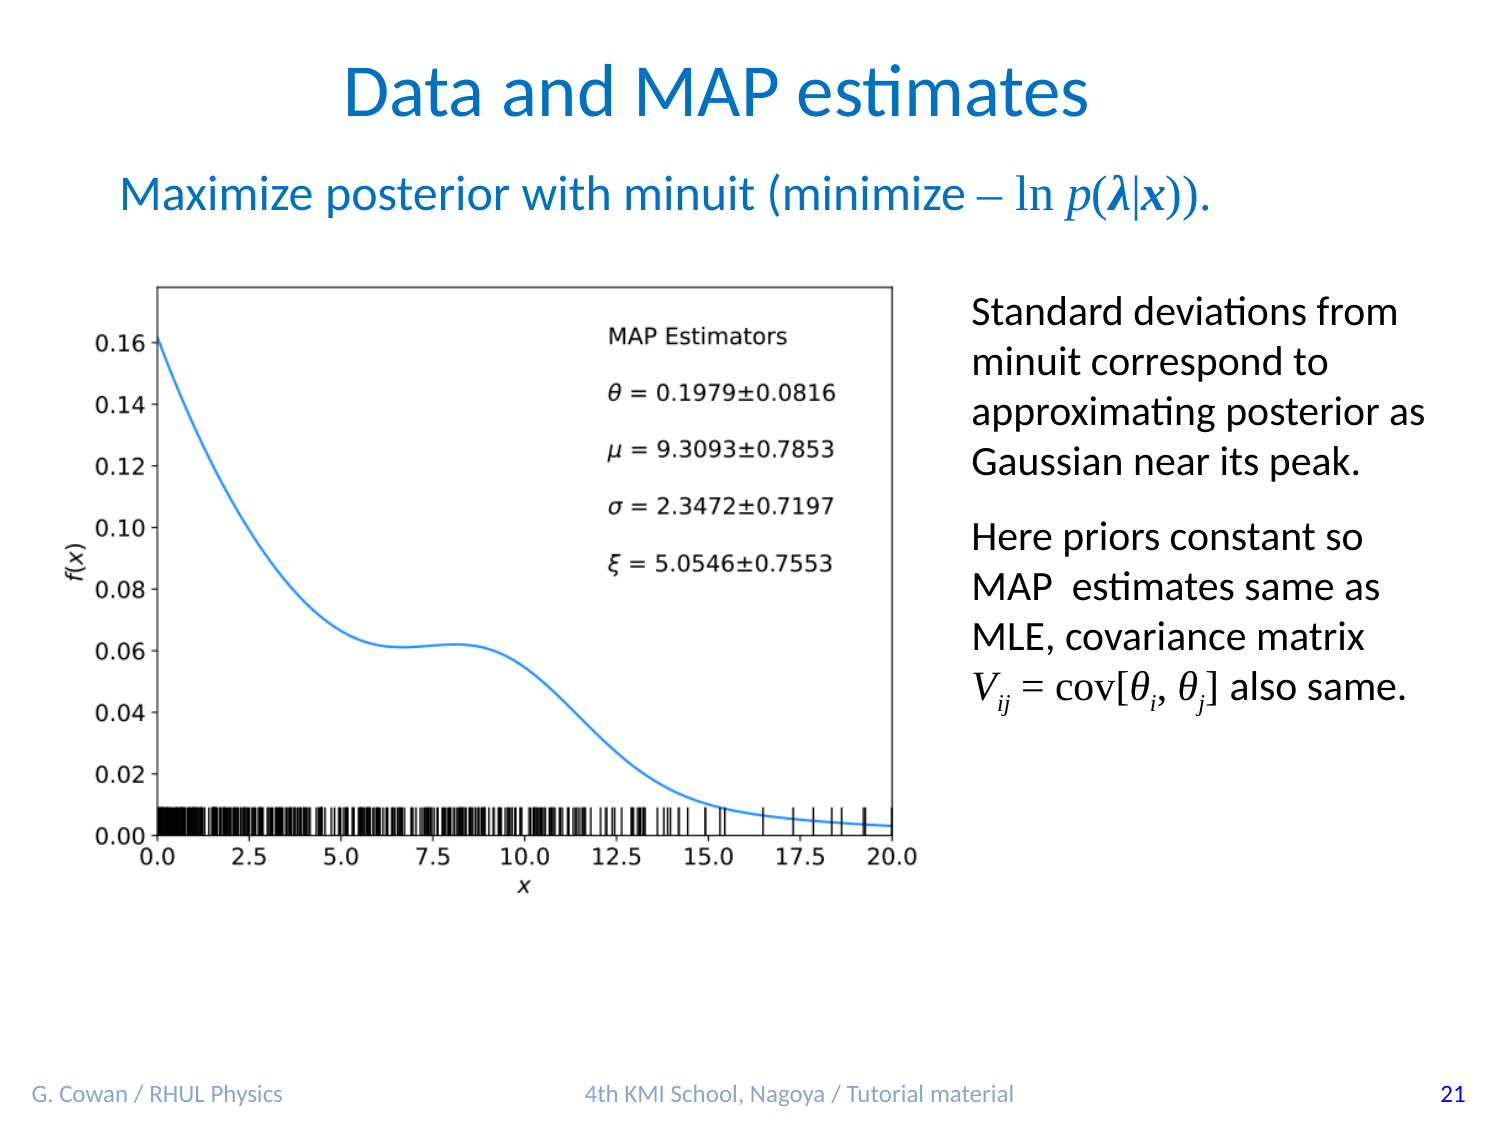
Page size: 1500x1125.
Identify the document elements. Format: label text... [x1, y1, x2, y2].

slide_number G. Cowan / RHUL Physics [16, 1062, 338, 1123]
picture [38, 202, 985, 912]
text_box Data and MAP estimates [328, 33, 1106, 139]
footer 4th KMI School, Nagoya / Tutorial material [338, 1062, 1262, 1123]
text_box Maximize posterior with minuit (minimize – ln p(λ|x)). [104, 153, 1396, 228]
slide_number 21 [1262, 1062, 1481, 1123]
text_box Standard deviations from minuit correspond to approximating posterior as Gaussian near its peak. Here priors constant so MAP estimates same as MLE, covariance matrix Vij = cov[θi, θj] also same. [989, 276, 1487, 724]
